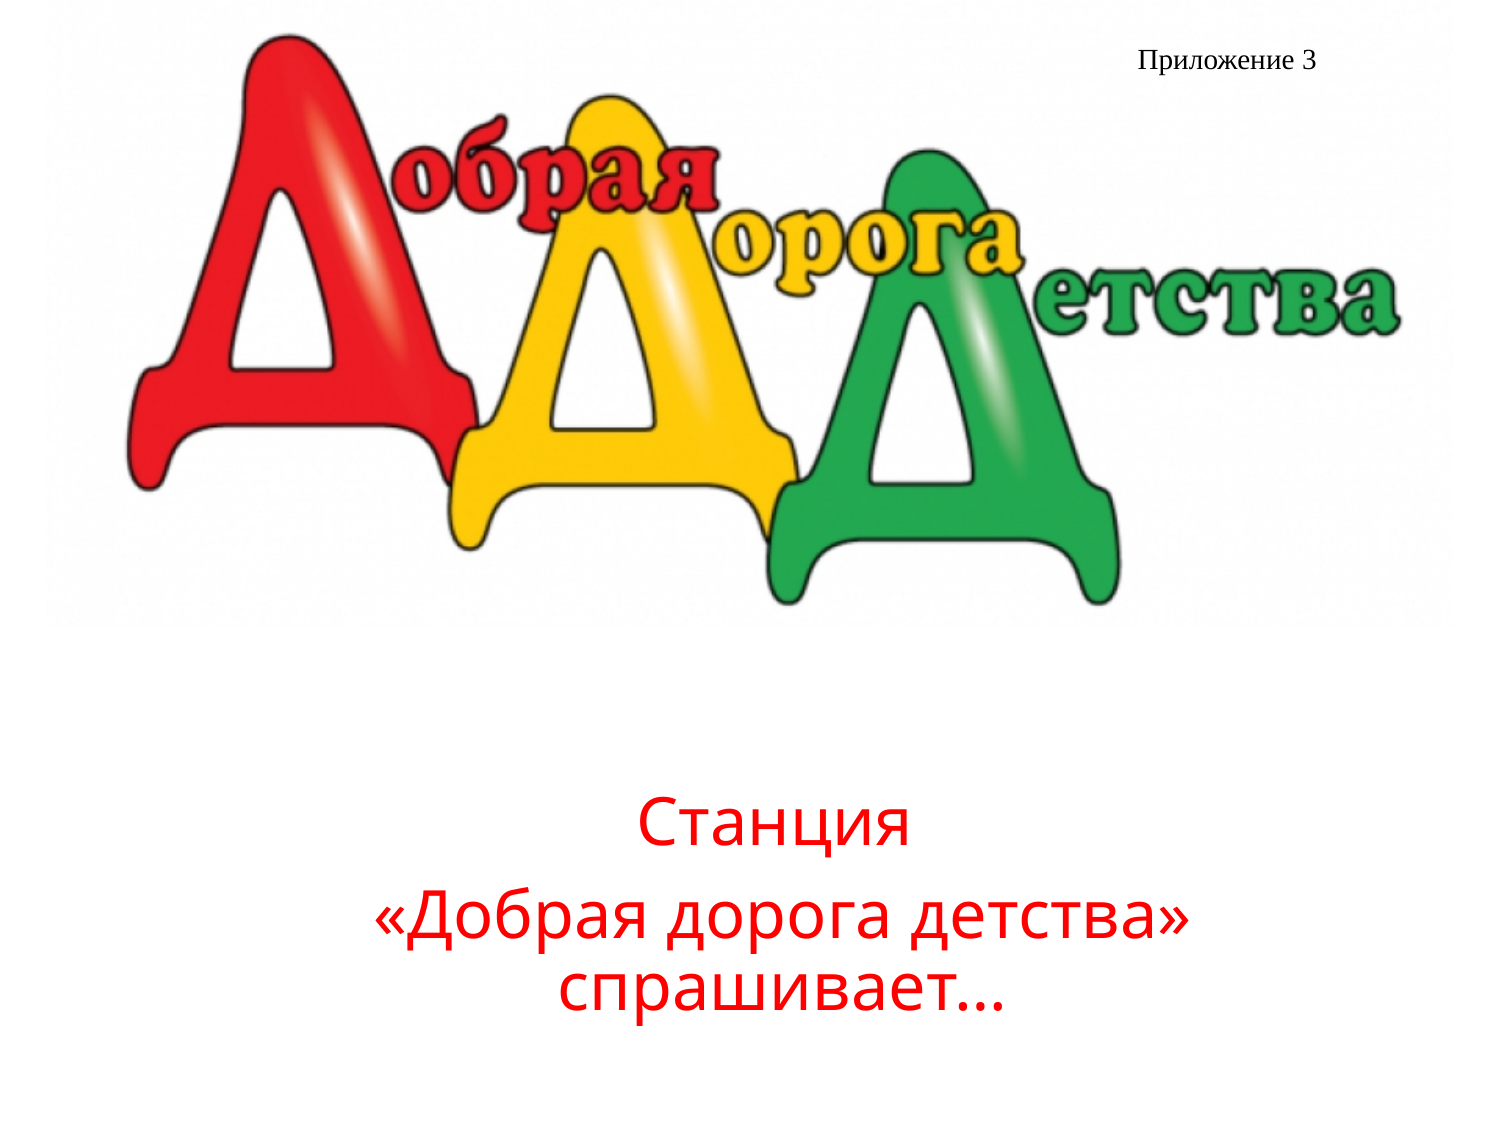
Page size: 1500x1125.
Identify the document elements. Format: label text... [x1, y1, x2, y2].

picture [46, 0, 1454, 629]
subtitle Станция «Добрая дорога детства» спрашивает… [220, 780, 1346, 1053]
